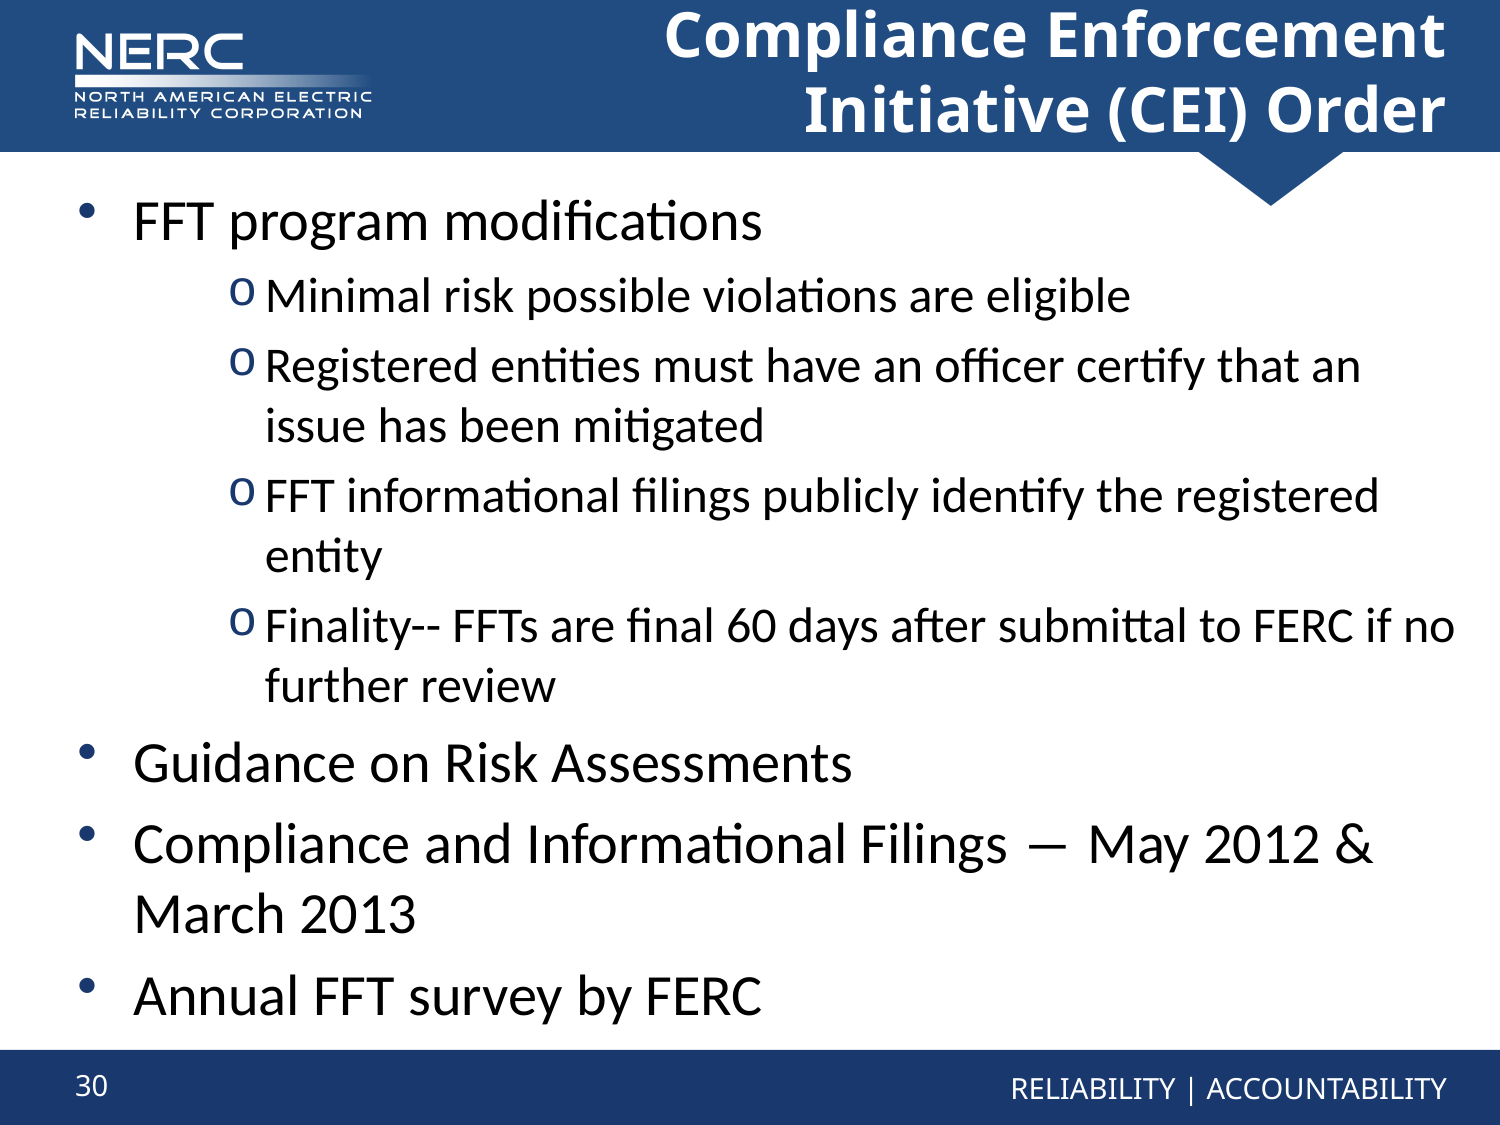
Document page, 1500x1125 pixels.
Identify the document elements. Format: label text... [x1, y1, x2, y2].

picture [0, 0, 1500, 206]
title Compliance Enforcement Initiative (CEI) Order [399, 0, 1463, 121]
list FFT program modifications Minimal risk possible violations are eligible Registered entities must have an officer certify that an issue has been mitigated FFT informational filings publicly identify the registered entity Finality-- FFTs are final 60 days after submittal to FERC if no further review Guidance on Risk Assessments Compliance and Informational Filings ― May 2012 & March 2013 Annual FFT survey by FERC [62, 174, 1475, 1050]
